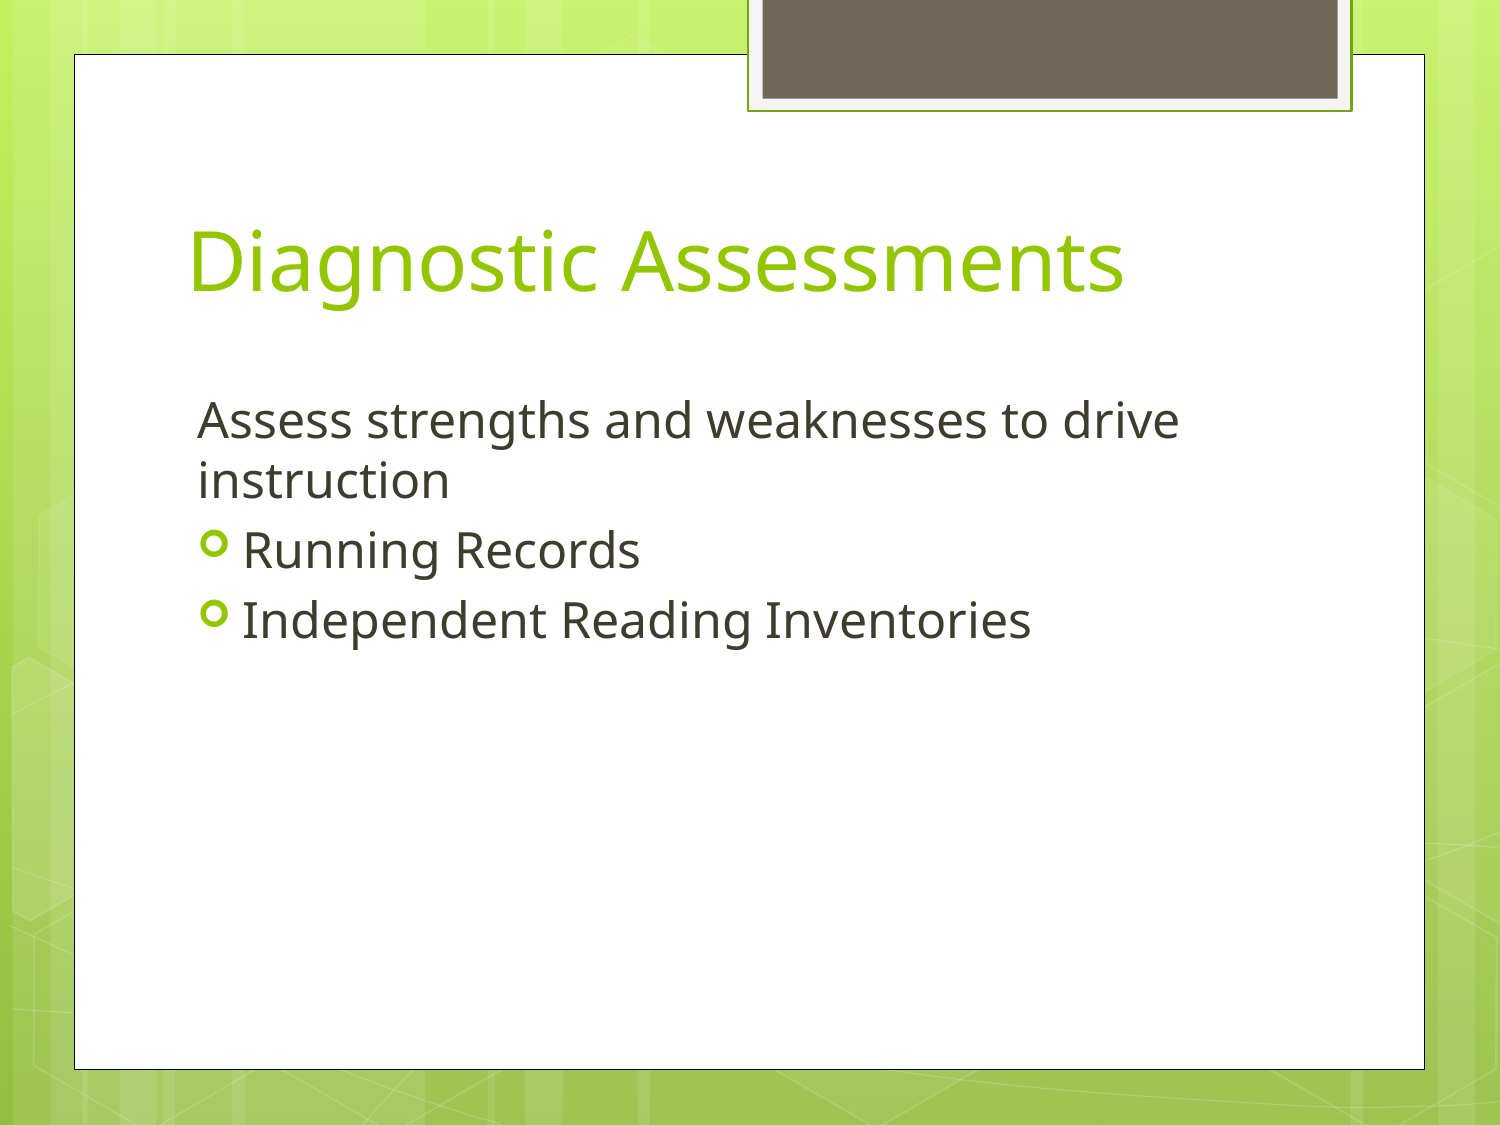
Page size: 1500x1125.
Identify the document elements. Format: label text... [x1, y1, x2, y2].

list Assess strengths and weaknesses to drive instruction Running Records Independent Reading Inventories [171, 381, 1283, 957]
title Diagnostic Assessments [171, 127, 1324, 316]
